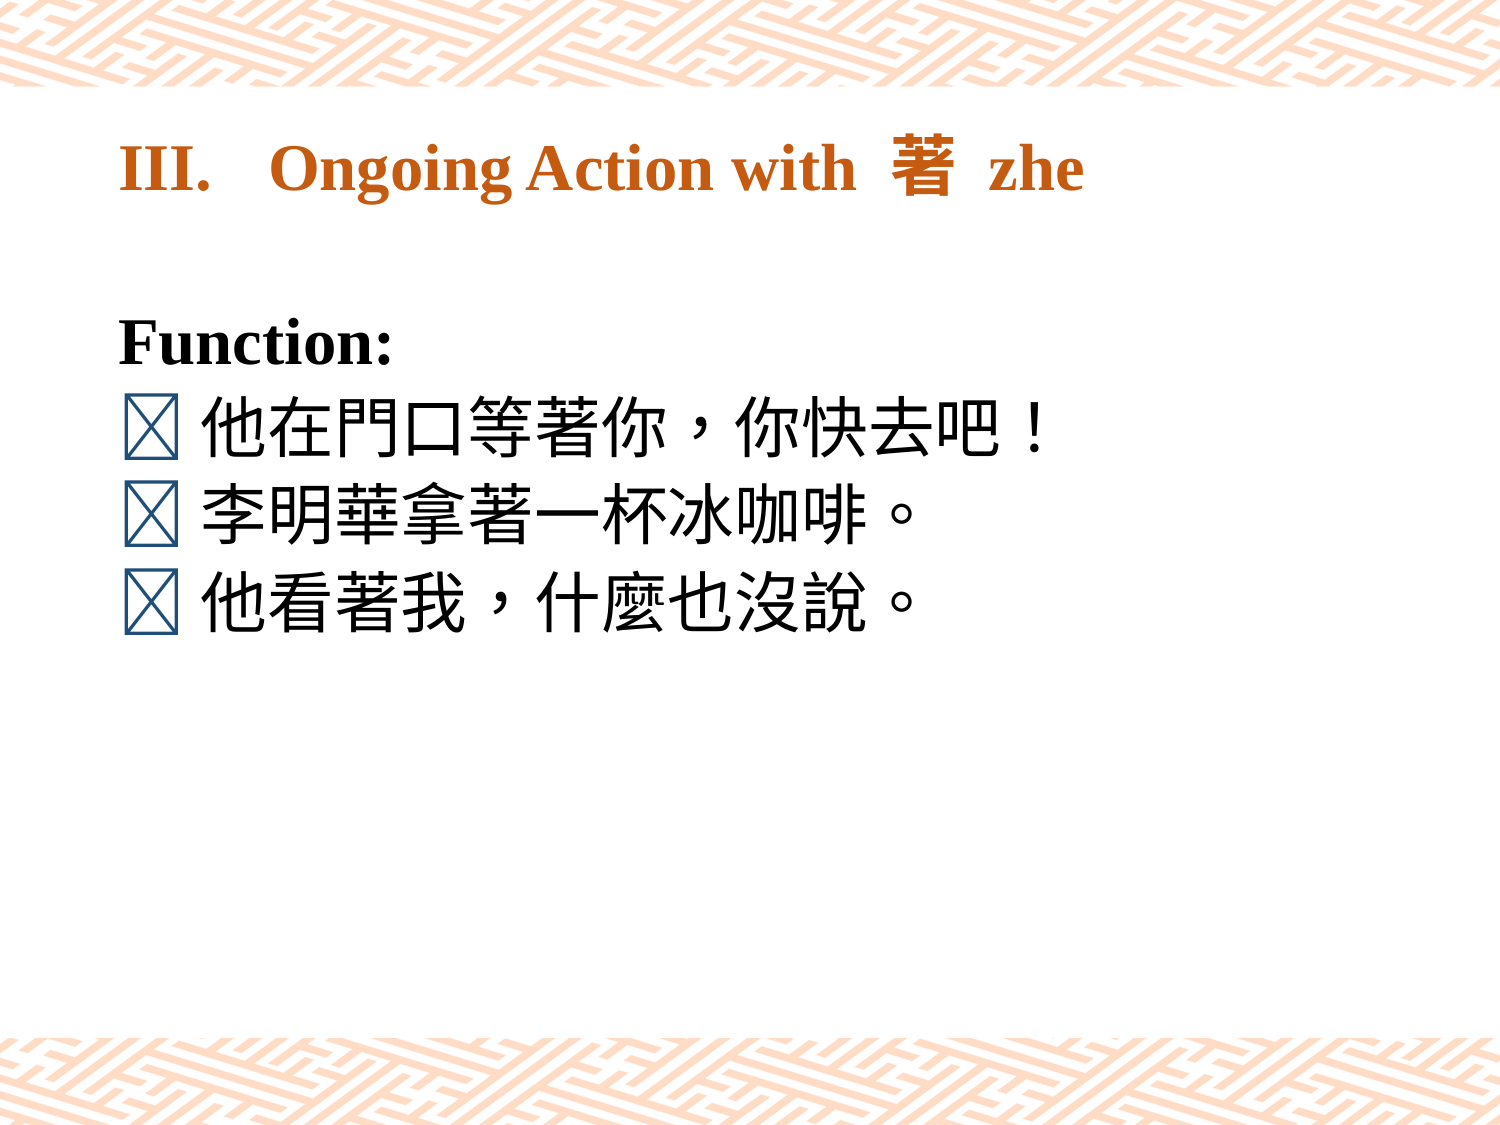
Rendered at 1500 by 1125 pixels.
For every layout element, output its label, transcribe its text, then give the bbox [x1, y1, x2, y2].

list Function: 他在門口等著你，你快去吧！ 李明華拿著一杯冰咖啡。 他看著我，什麼也沒說。 [103, 299, 1397, 1014]
title III. Ongoing Action with 著 zhe [103, 59, 1397, 278]
picture [0, 0, 1500, 1125]
